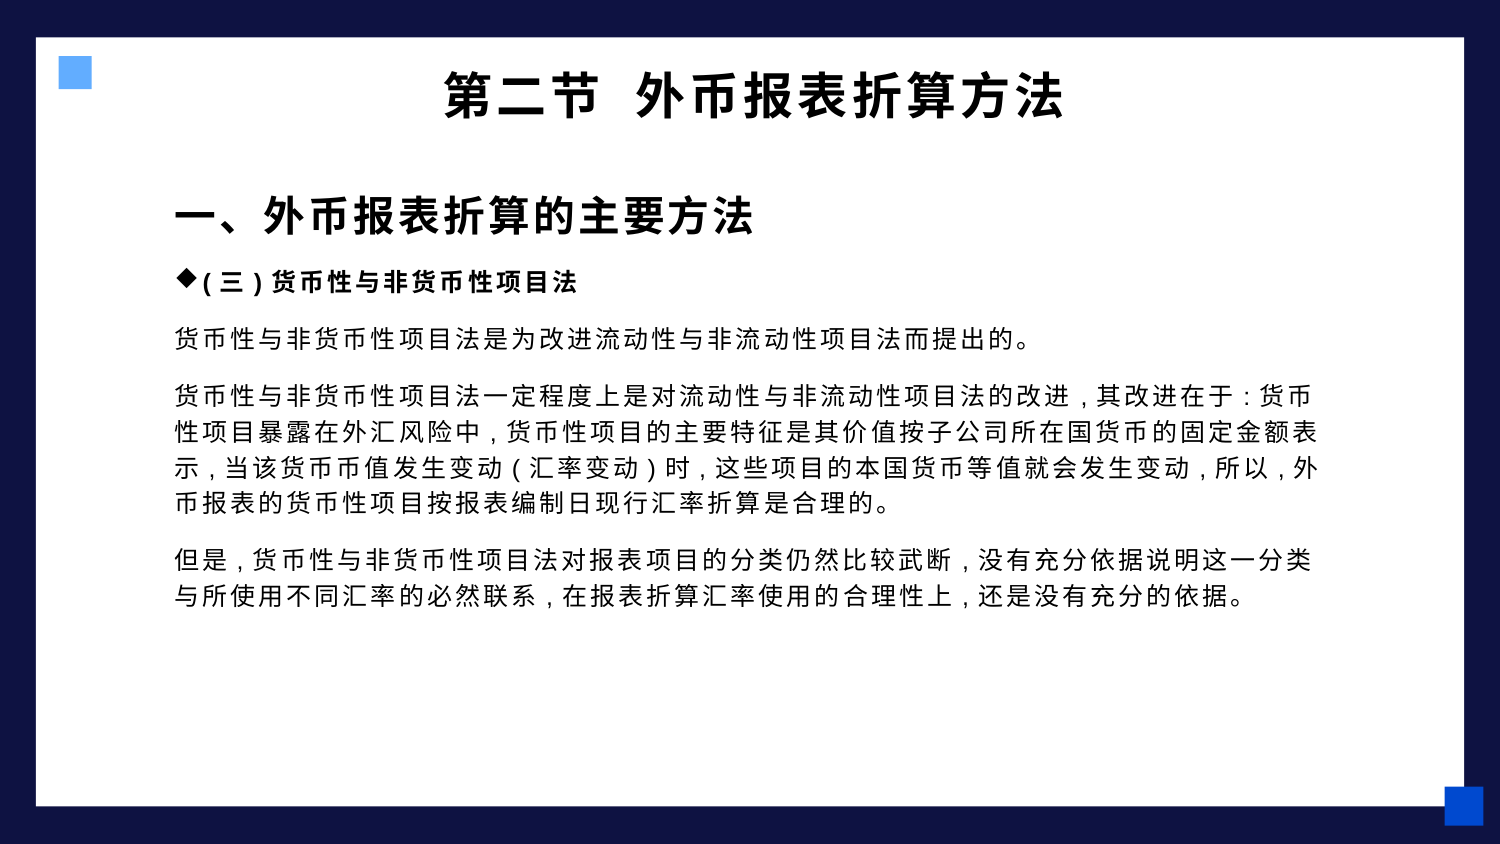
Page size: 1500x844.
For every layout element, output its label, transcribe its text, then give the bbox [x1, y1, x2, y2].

title 第二节 外币报表折算方法 [159, 43, 1344, 133]
list 一、外币报表折算的主要方法 (三)货币性与非货币性项目法 货币性与非货币性项目法是为改进流动性与非流动性项目法而提出的。 货币性与非货币性项目法一定程度上是对流动性与非流动性项目法的改进,其改进在于:货币性项目暴露在外汇风险中,货币性项目的主要特征是其价值按子公司所在国货币的固定金额表示,当该货币币值发生变动(汇率变动)时,这些项目的本国货币等值就会发生变动,所以,外币报表的货币性项目按报表编制日现行汇率折算是合理的。 但是,货币性与非货币性项目法对报表项目的分类仍然比较武断,没有充分依据说明这一分类与所使用不同汇率的必然联系,在报表折算汇率使用的合理性上,还是没有充分的依据。 [157, 179, 1343, 604]
